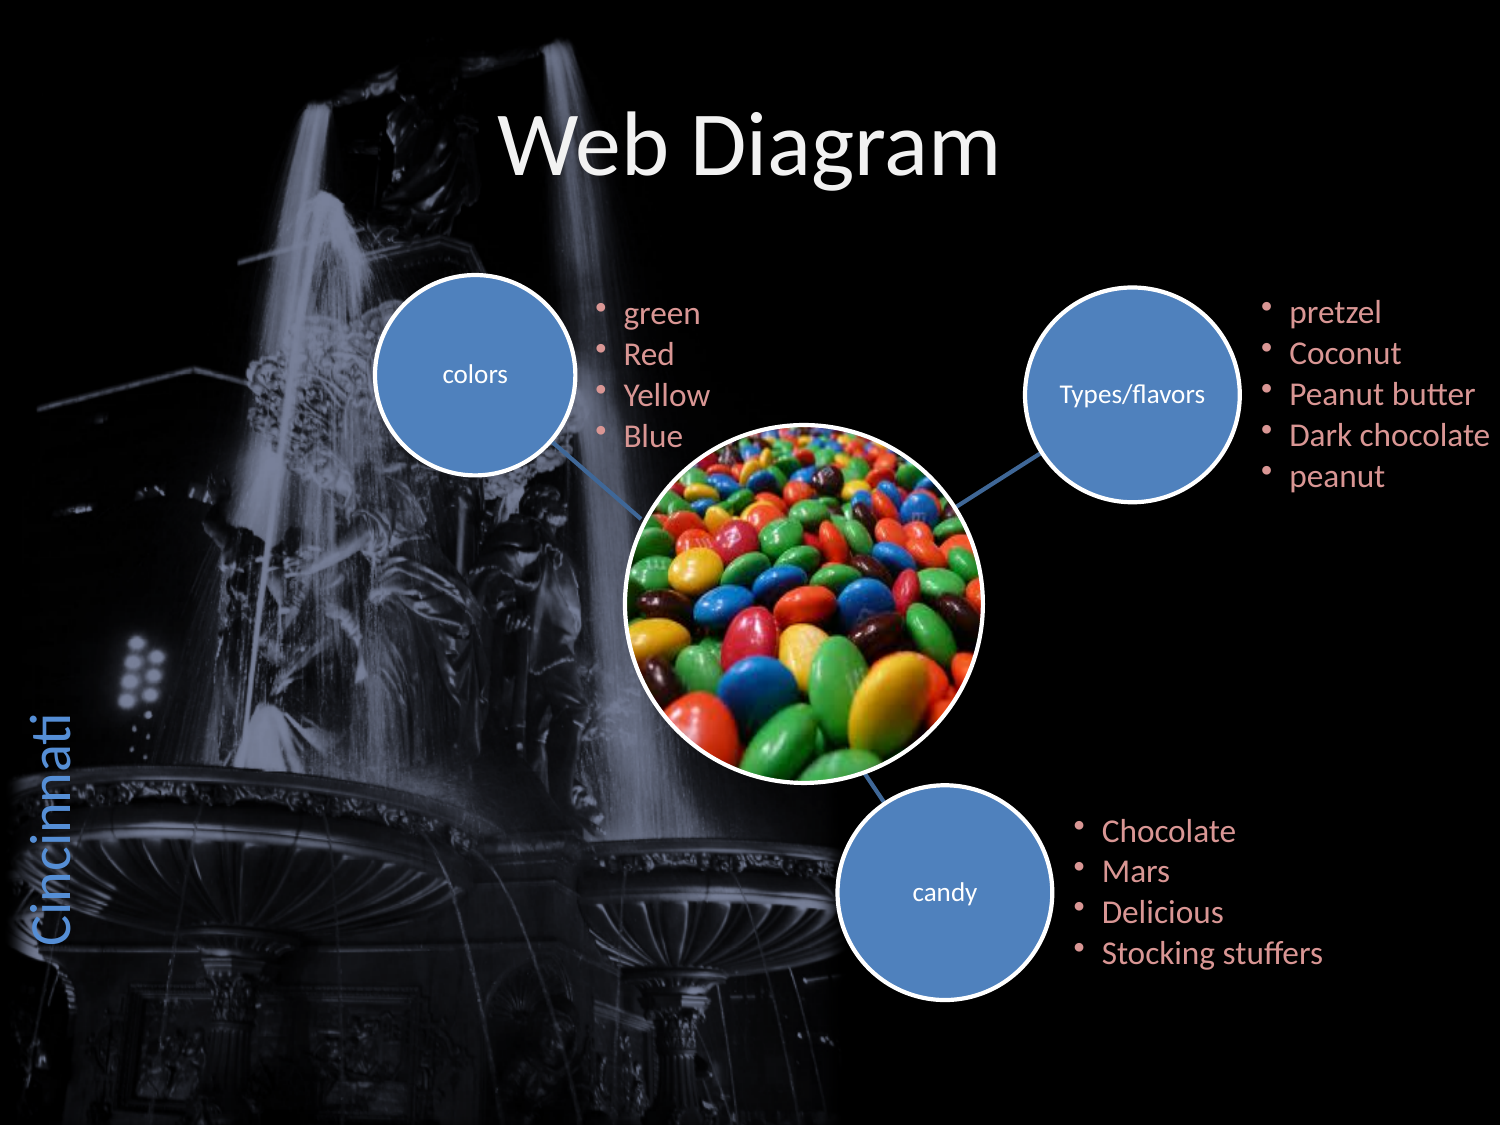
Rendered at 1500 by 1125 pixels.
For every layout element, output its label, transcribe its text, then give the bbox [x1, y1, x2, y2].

title Web Diagram [75, 45, 1425, 233]
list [374, 262, 1500, 1001]
